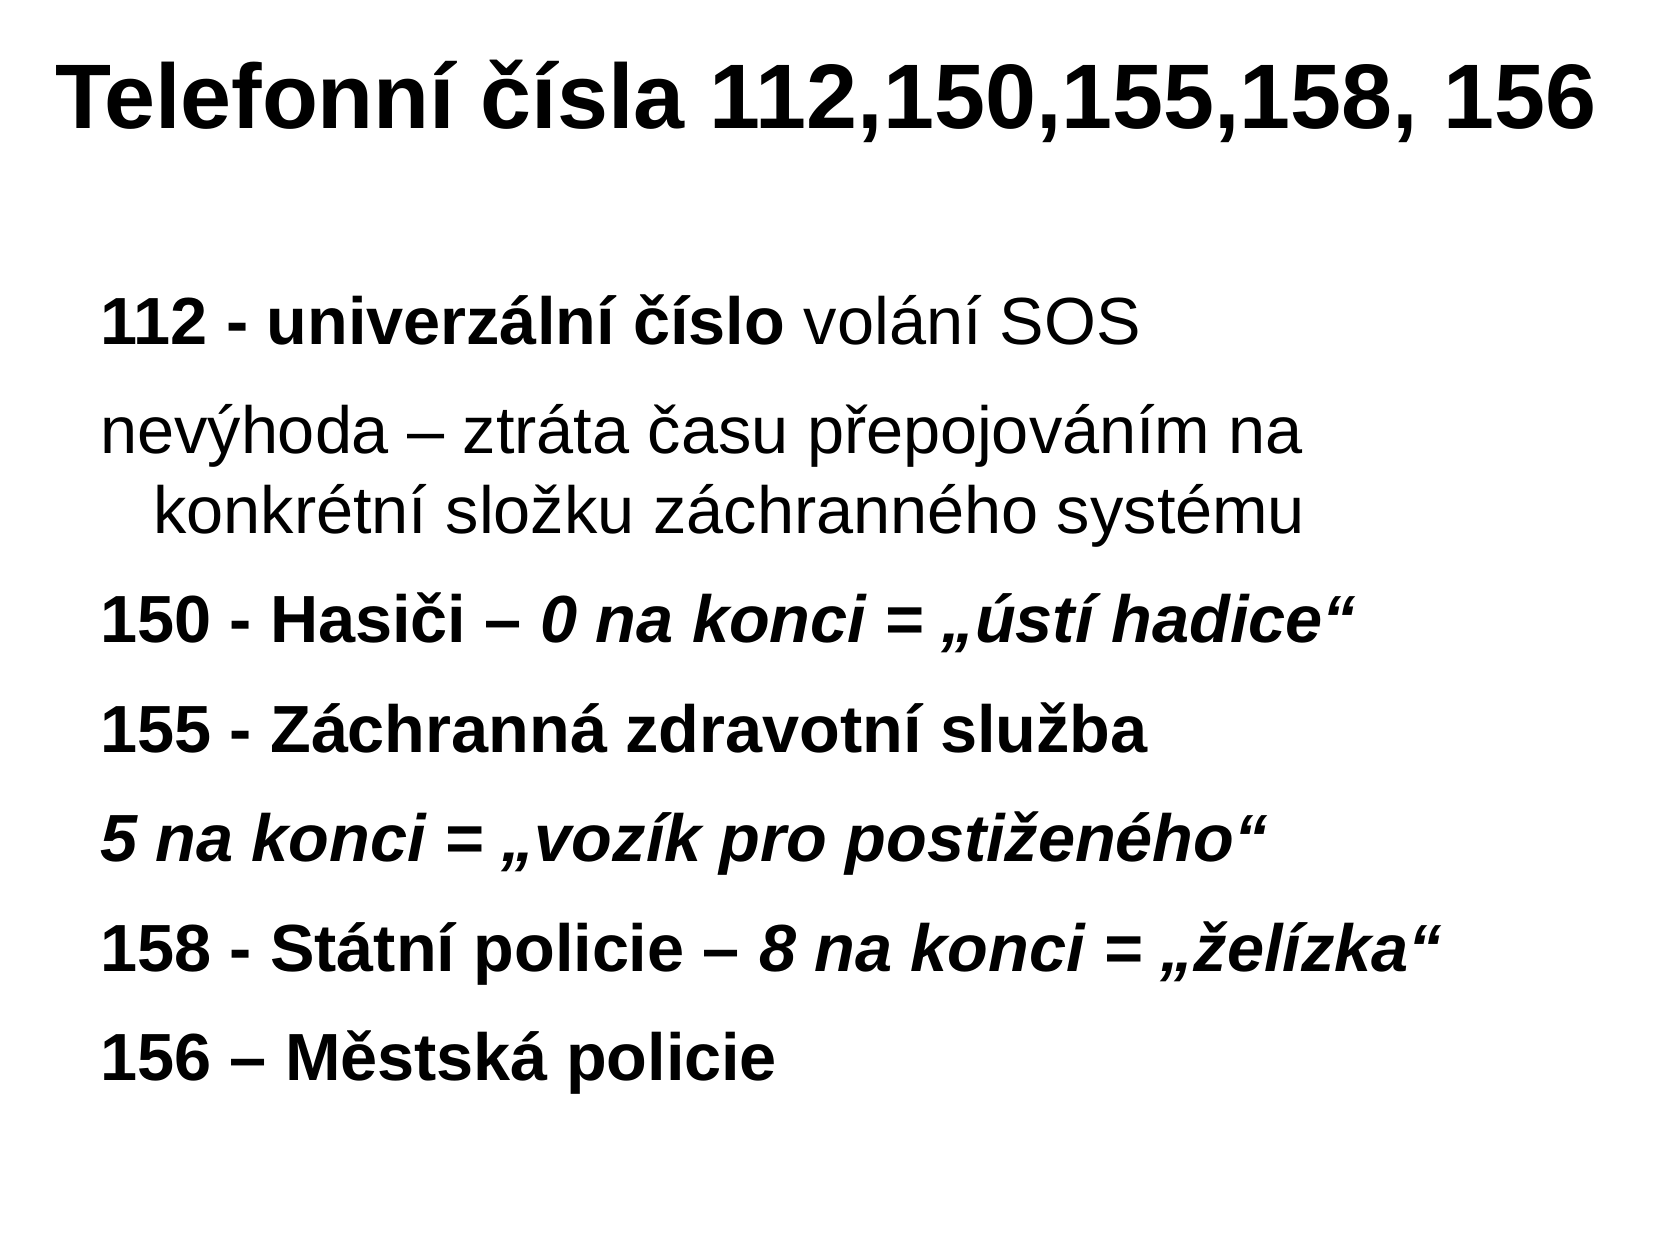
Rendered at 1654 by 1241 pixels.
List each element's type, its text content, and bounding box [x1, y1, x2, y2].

list 112 - univerzální číslo volání SOS nevýhoda – ztráta času přepojováním na konkrétní složku záchranného systému 150 - Hasiči – 0 na konci = „ústí hadice“ 155 - Záchranná zdravotní služba 5 na konci = „vozík pro postiženého“ 158 - Státní policie – 8 na konci = „želízka“ 156 – Městská policie [82, 277, 1572, 1157]
title Telefonní čísla 112,150,155,158, 156 [0, 0, 1654, 184]
